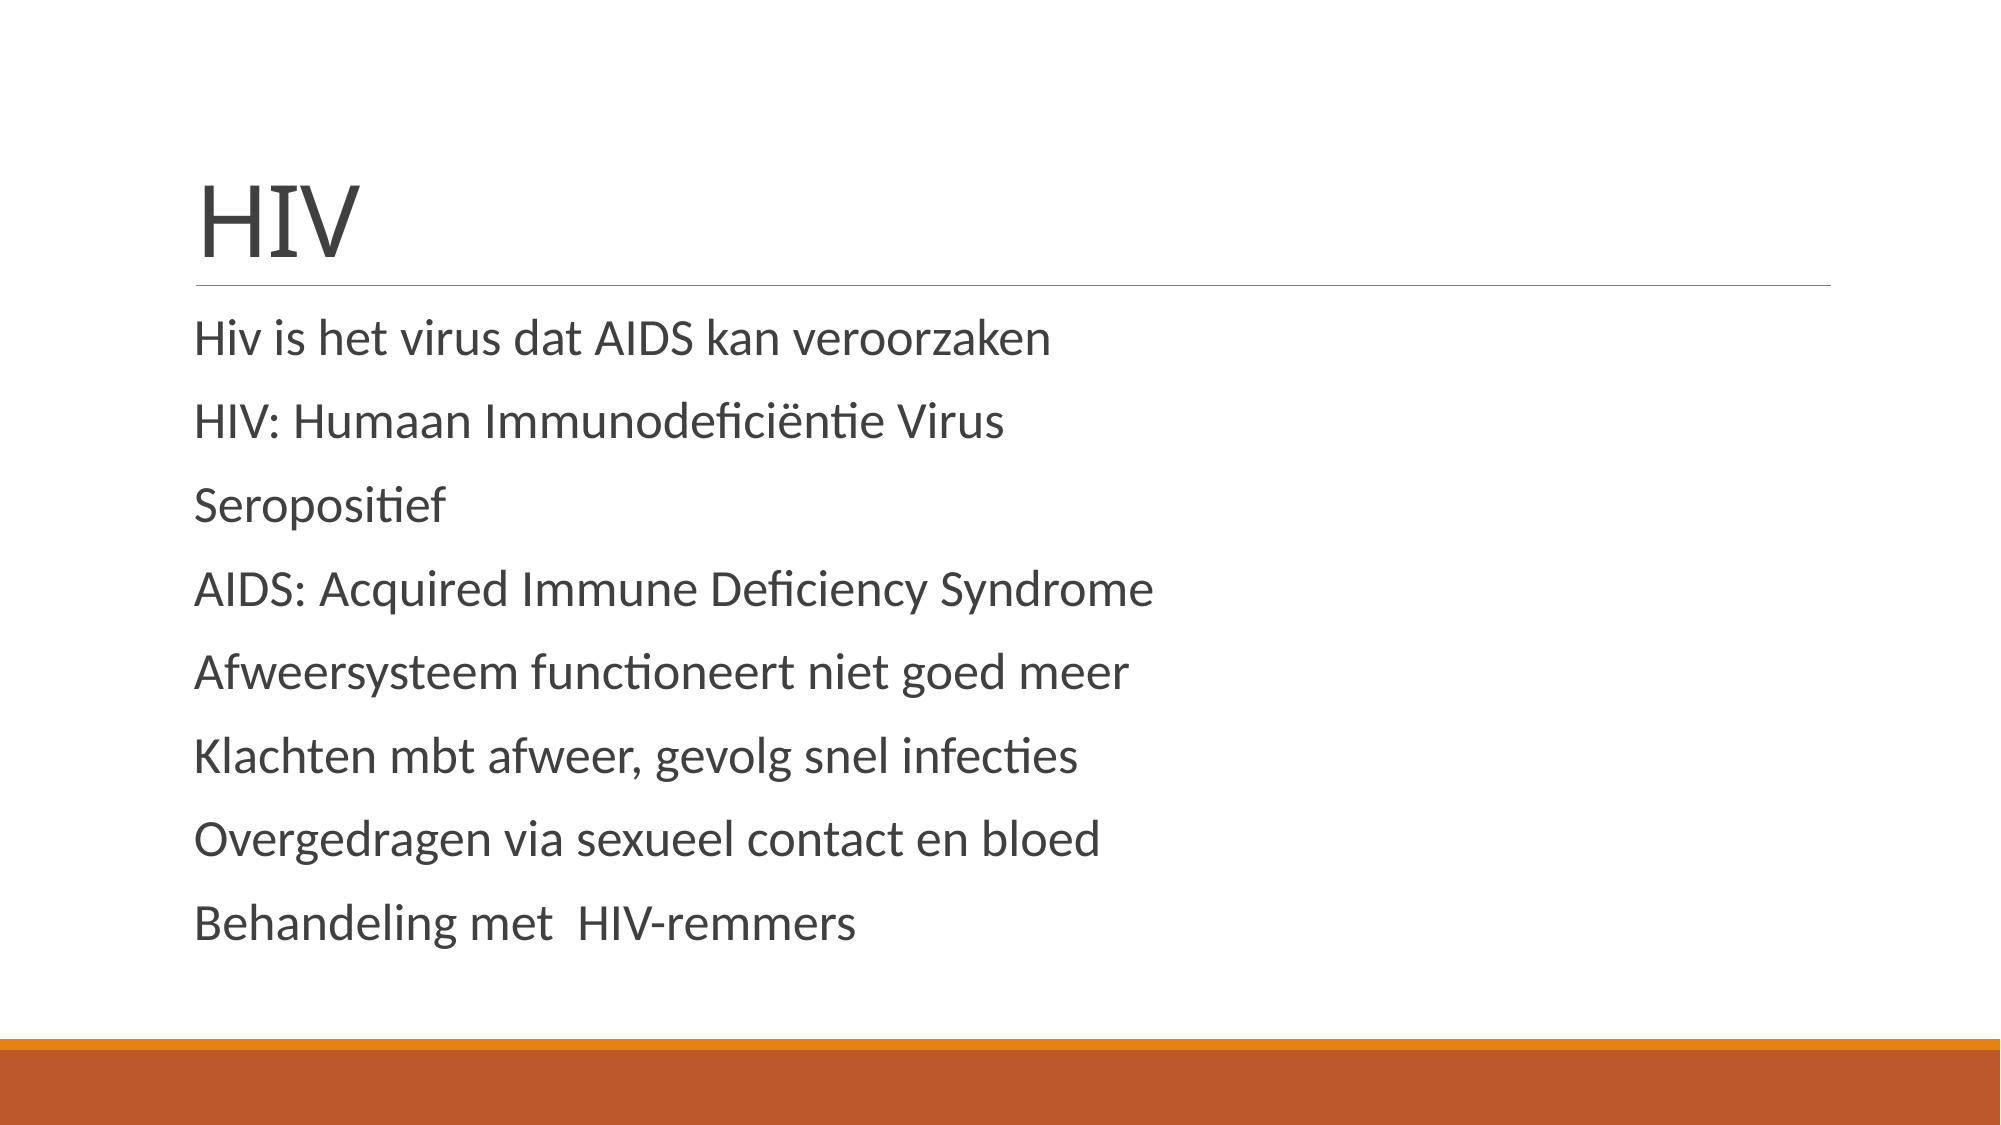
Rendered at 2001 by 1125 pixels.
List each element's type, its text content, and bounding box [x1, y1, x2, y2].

list Hiv is het virus dat AIDS kan veroorzaken HIV: Humaan Immunodeficiëntie Virus Seropositief AIDS: Acquired Immune Deficiency Syndrome Afweersysteem functioneert niet goed meer Klachten mbt afweer, gevolg snel infecties Overgedragen via sexueel contact en bloed Behandeling met HIV-remmers [180, 302, 1830, 963]
title HIV [180, 47, 1830, 285]
